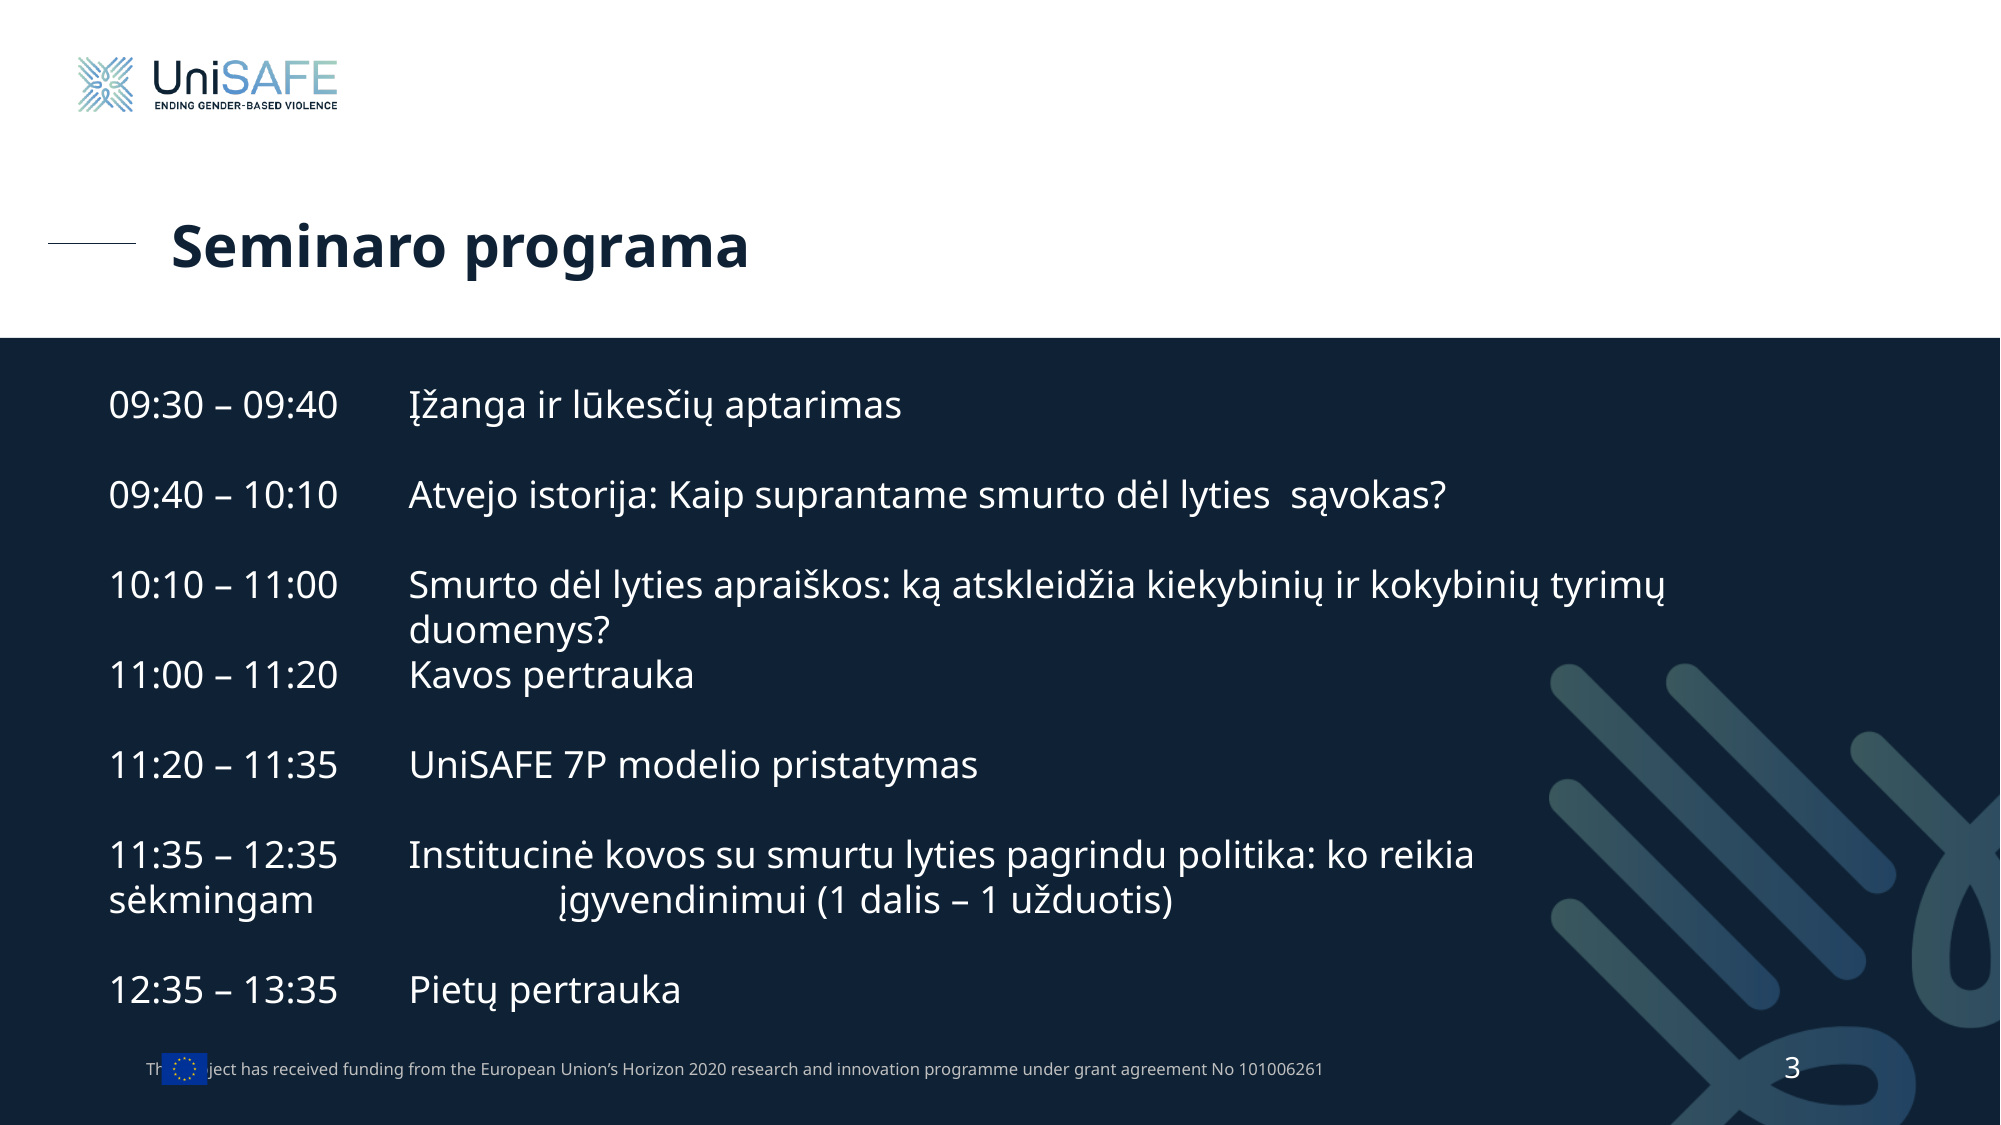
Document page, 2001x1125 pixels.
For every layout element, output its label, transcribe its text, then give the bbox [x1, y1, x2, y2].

picture [78, 57, 337, 112]
text_box 09:30 – 09:40 Įžanga ir lūkesčių aptarimas 09:40 – 10:10 Atvejo istorija: Kaip suprantame smurto dėl lyties sąvokas? 10:10 – 11:00 Smurto dėl lyties apraiškos: ką atskleidžia kiekybinių ir kokybinių tyrimų duomenys? 11:00 – 11:20 Kavos pertrauka 11:20 – 11:35 UniSAFE 7P modelio pristatymas 11:35 – 12:35 Institucinė kovos su smurtu lyties pagrindu politika: ko reikia sėkmingam įgyvendinimui (1 dalis – 1 užduotis) 12:35 – 13:35 Pietų pertrauka [93, 373, 1702, 1125]
title Seminaro programa [171, 185, 1827, 313]
